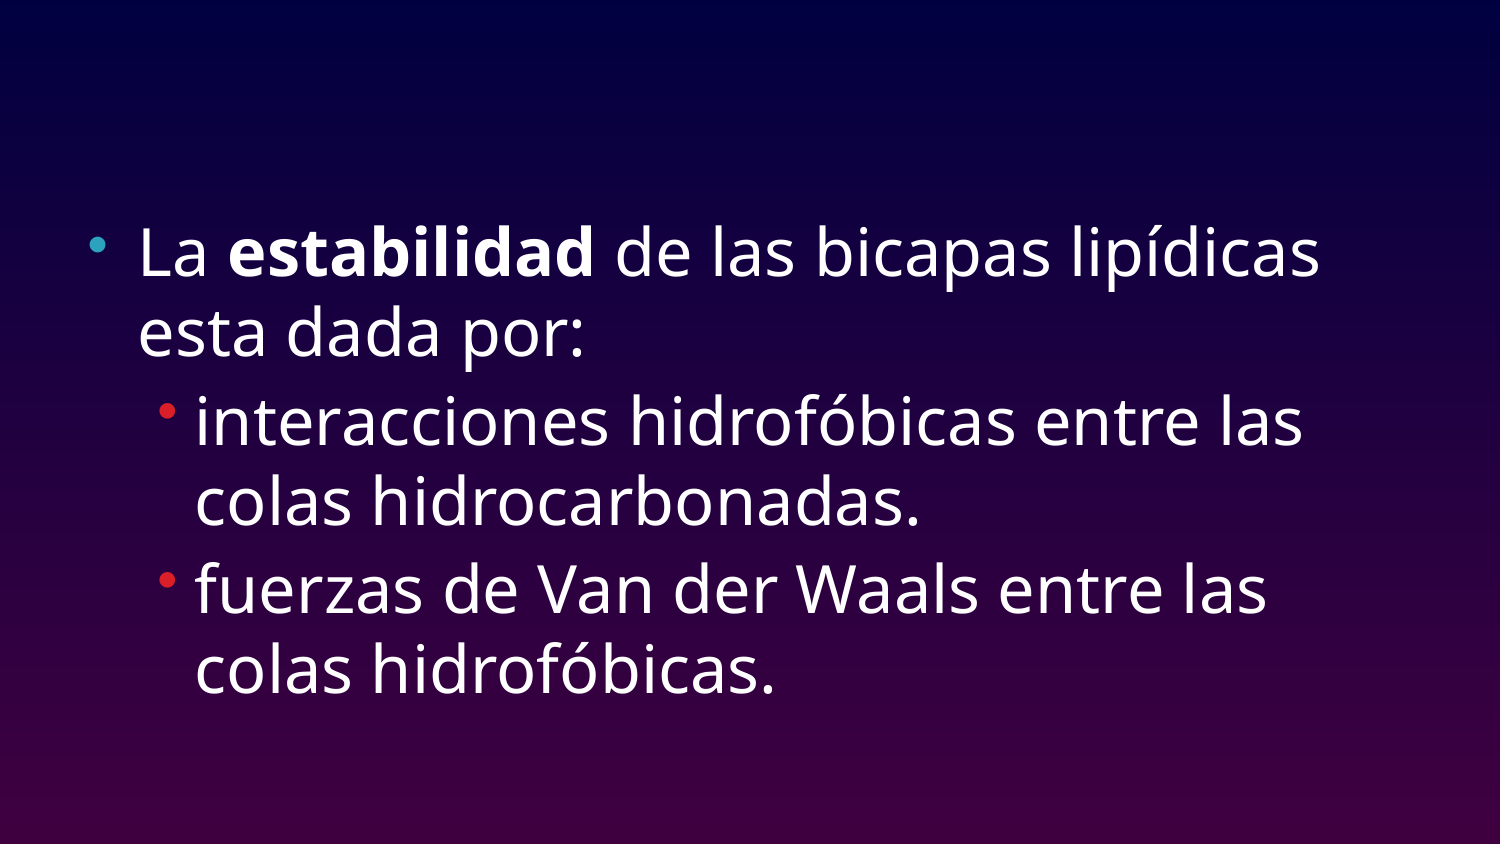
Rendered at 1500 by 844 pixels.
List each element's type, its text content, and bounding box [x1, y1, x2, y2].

list La estabilidad de las bicapas lipídicas esta dada por: interacciones hidrofóbicas entre las colas hidrocarbonadas. fuerzas de Van der Waals entre las colas hidrofóbicas. [75, 202, 1425, 760]
